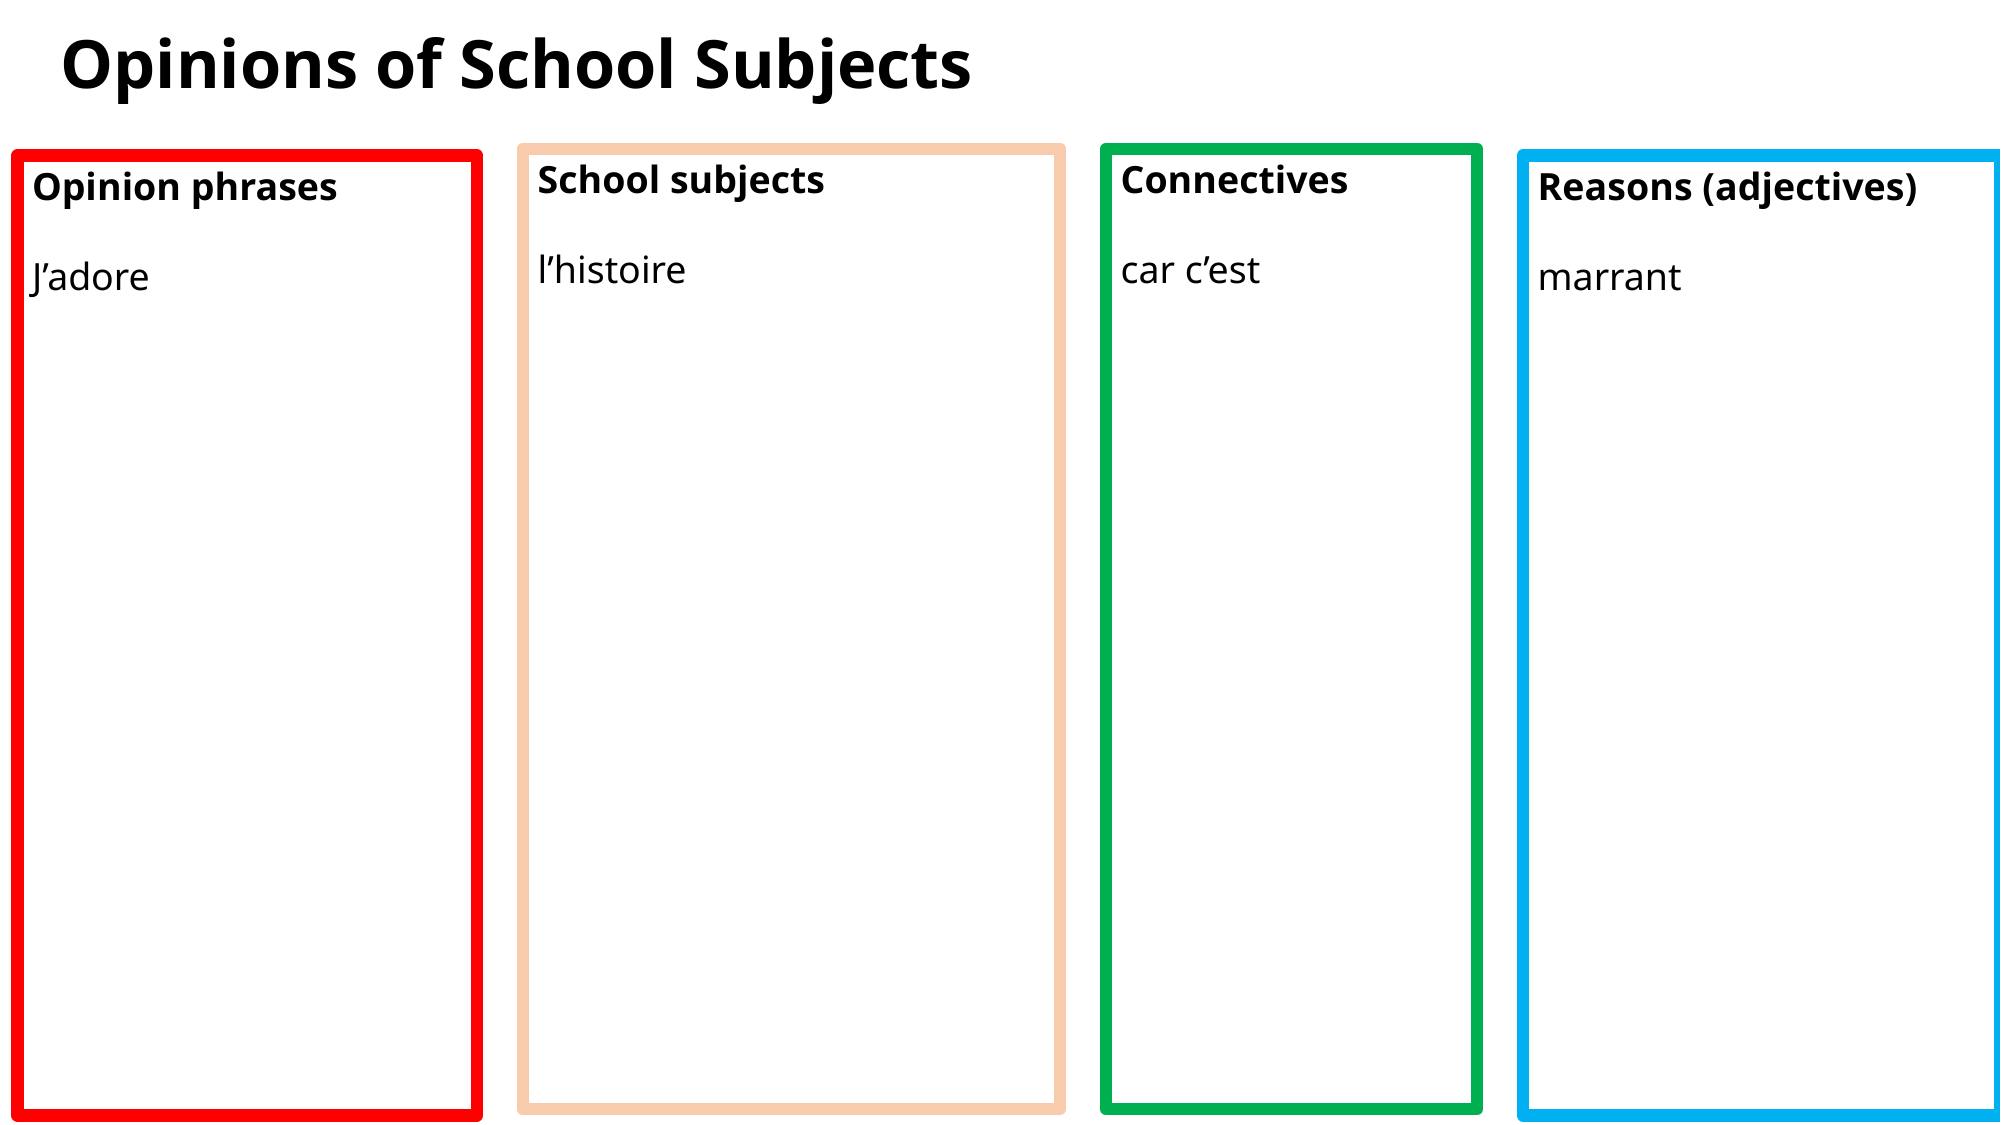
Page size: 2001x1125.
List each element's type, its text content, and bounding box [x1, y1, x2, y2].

text_box Opinion phrases J’adore [17, 155, 477, 1116]
text_box Opinions of School Subjects [45, 14, 1017, 110]
text_box Reasons (adjectives) marrant [1522, 155, 2000, 1116]
text_box School subjects l’histoire [522, 149, 1060, 1109]
text_box Connectives car c’est [1105, 149, 1477, 1109]
